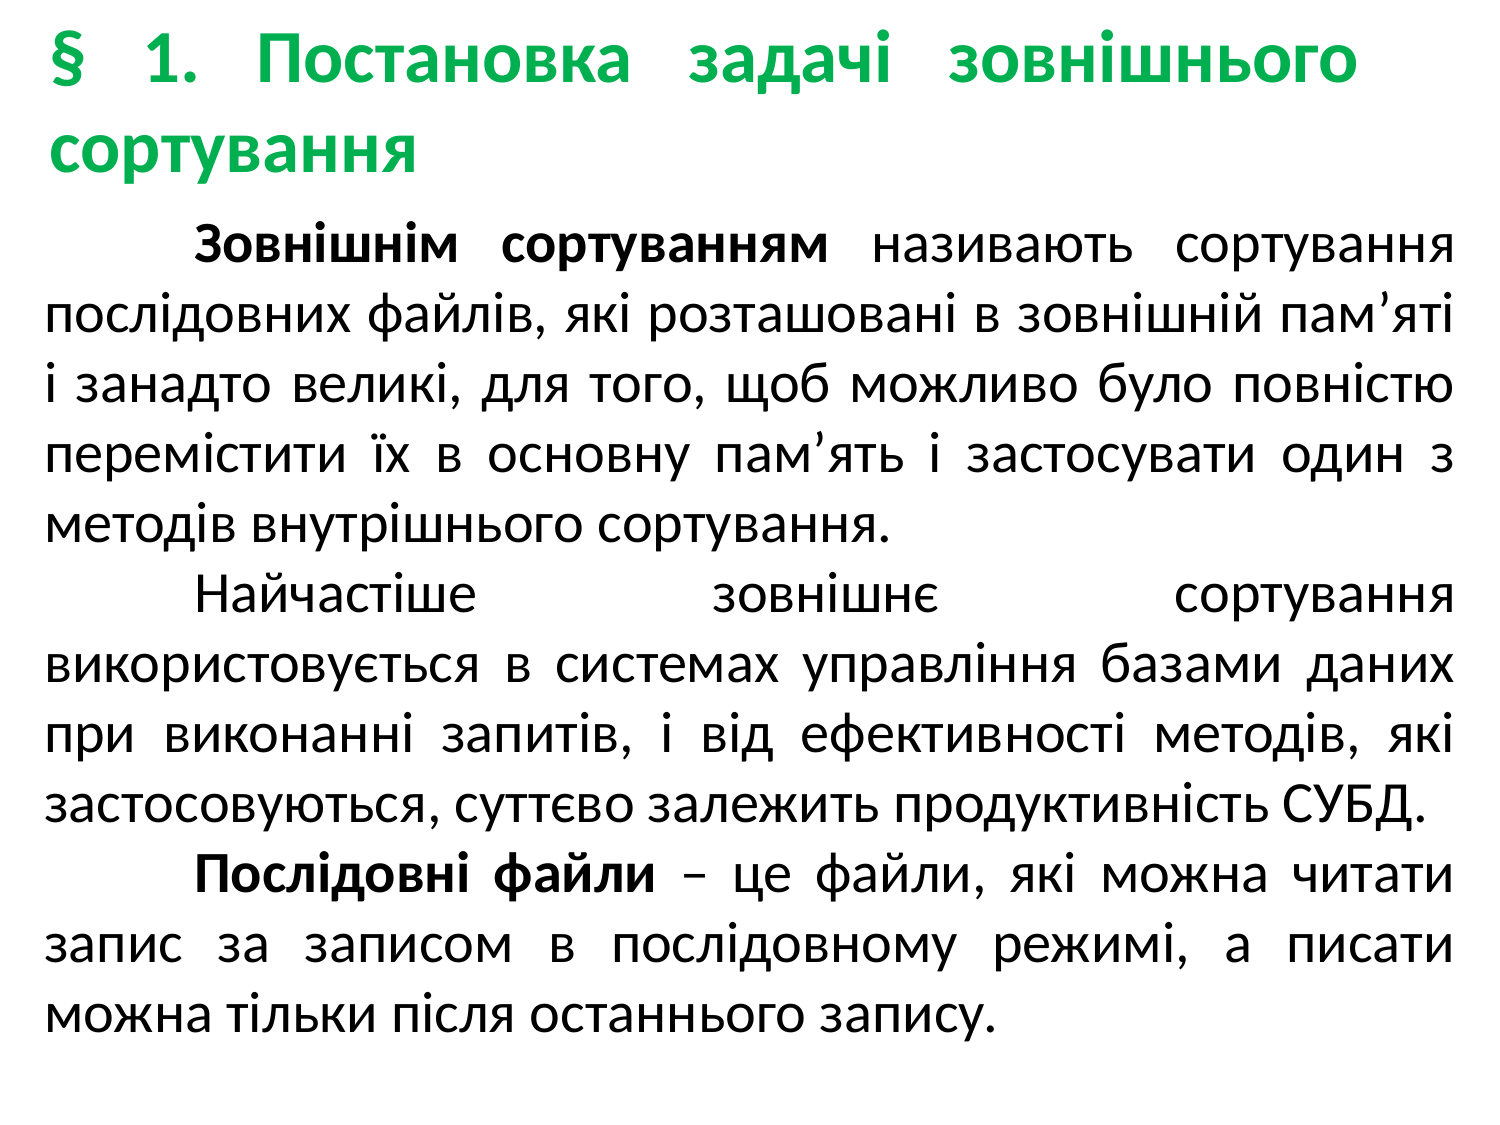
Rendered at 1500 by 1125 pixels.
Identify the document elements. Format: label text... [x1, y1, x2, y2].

text_box Зовнішнім сортуванням називають сортування послідовних файлів, які розташовані в зовнішній пам’яті і занадто великі, для того, щоб можливо було повністю перемістити їх в основну пам’ять і застосувати один з методів внутрішнього сортування. Найчастіше зовнішнє сортування використовується в системах управління базами даних при виконанні запитів, і від ефективності методів, які застосовуються, суттєво залежить продуктивність СУБД. Послідовні файли – це файли, які можна читати запис за записом в послідовному режимі, а писати можна тільки після останнього запису. [29, 196, 1471, 1122]
text_box § 1. Постановка задачі зовнішнього сортування [34, 0, 1376, 195]
